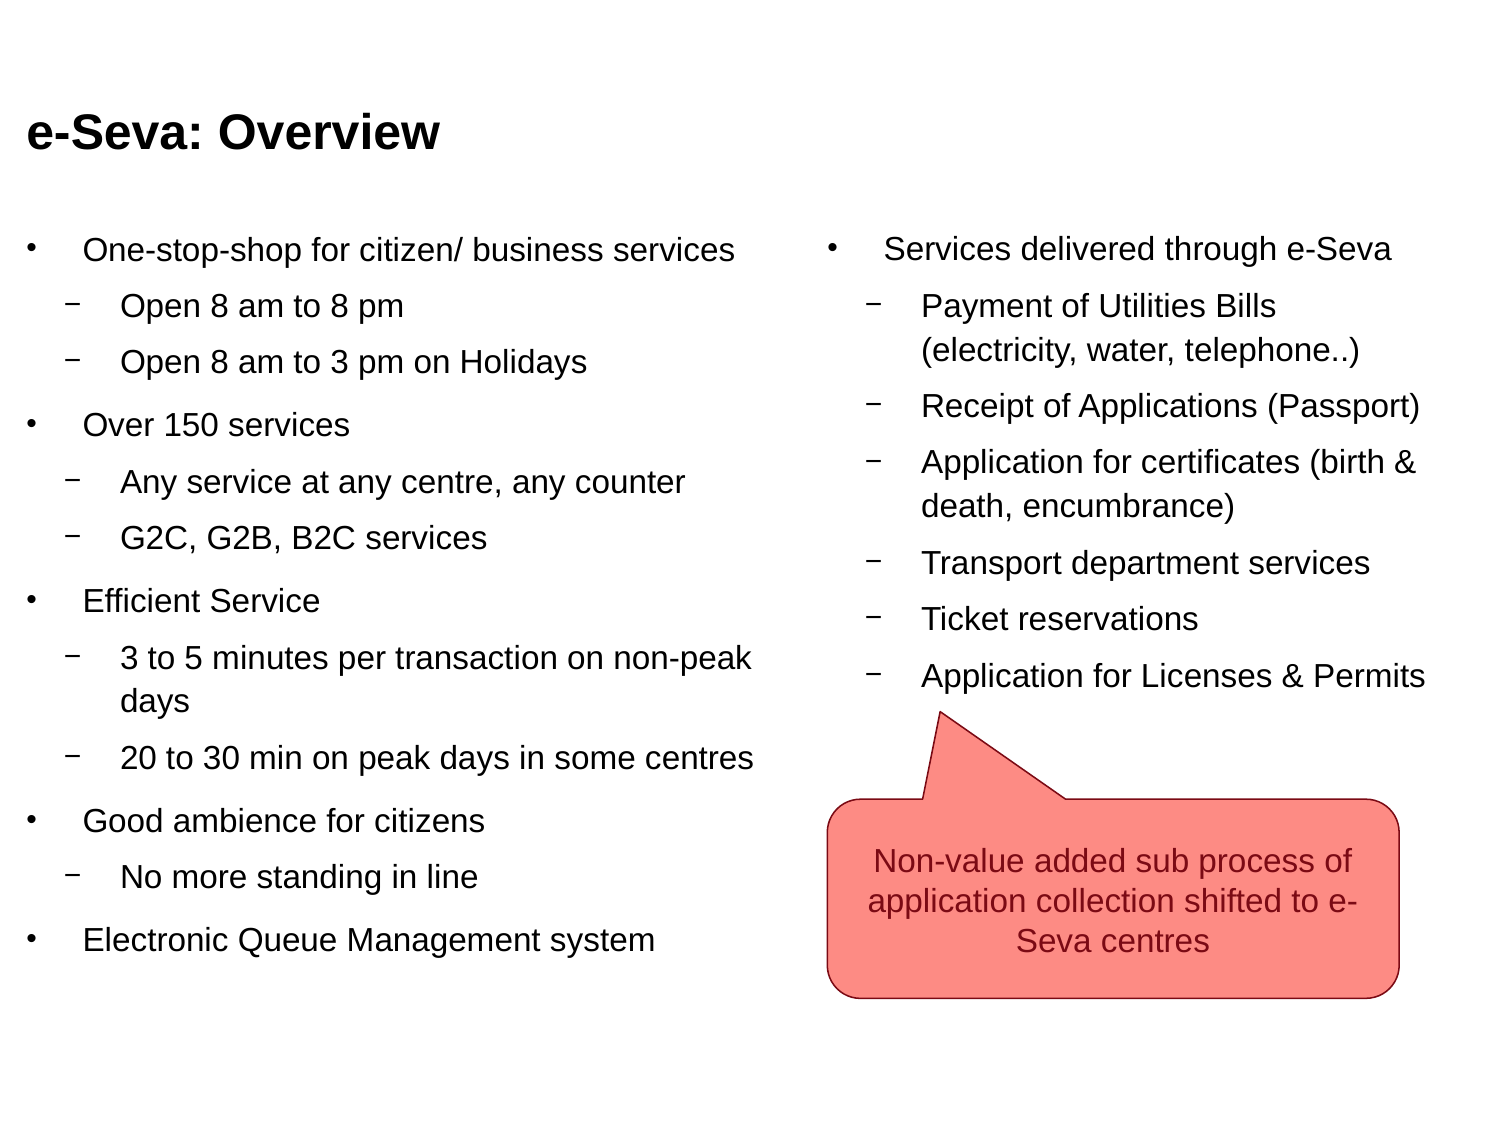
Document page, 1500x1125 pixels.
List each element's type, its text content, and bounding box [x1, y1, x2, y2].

text_box Services delivered through e-Seva Payment of Utilities Bills (electricity, water, telephone..) Receipt of Applications (Passport) Application for certificates (birth & death, encumbrance) Transport department services Ticket reservations Application for Licenses & Permits [827, 223, 1442, 718]
title e-Seva: Overview [26, 99, 1472, 224]
text_box Non-value added sub process of application collection shifted to e-Seva centres [827, 711, 1400, 999]
list One-stop-shop for citizen/ business services Open 8 am to 8 pm Open 8 am to 3 pm on Holidays Over 150 services Any service at any centre, any counter G2C, G2B, B2C services Efficient Service 3 to 5 minutes per transaction on non-peak days 20 to 30 min on peak days in some centres Good ambience for citizens No more standing in line Electronic Queue Management system [26, 223, 791, 1037]
